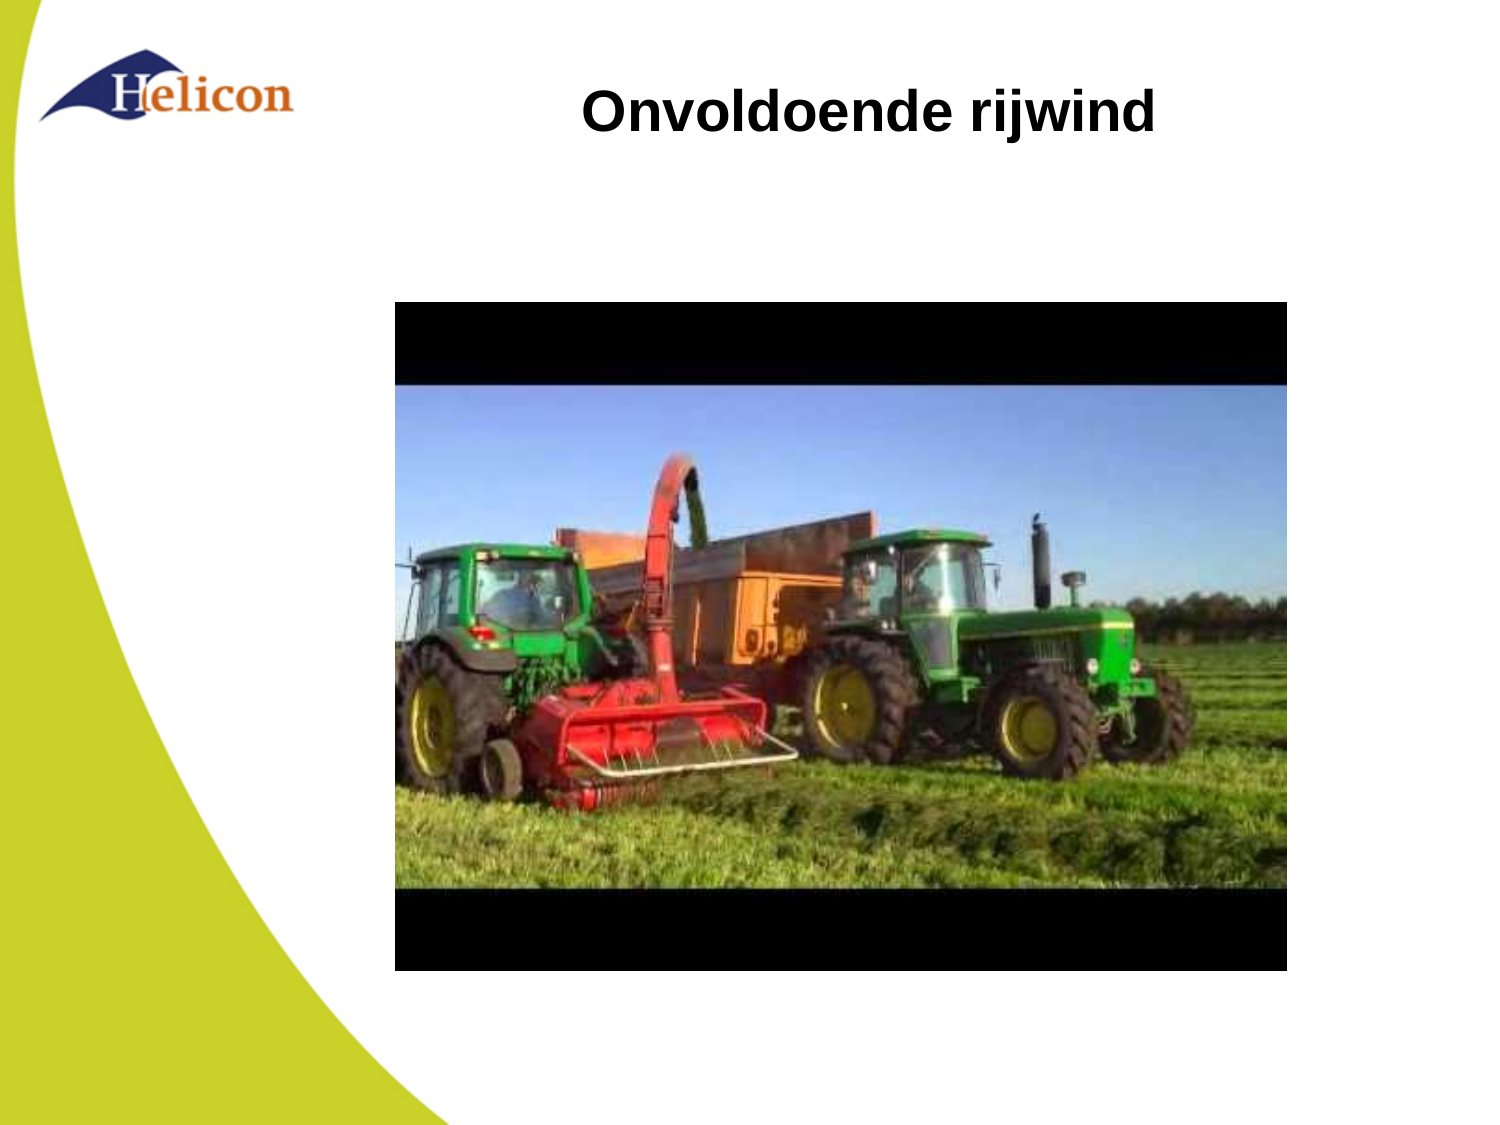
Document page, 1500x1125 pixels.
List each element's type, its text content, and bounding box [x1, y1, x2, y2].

title Onvoldoende rijwind [324, 54, 1415, 161]
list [395, 302, 1287, 972]
picture [0, 0, 1500, 1125]
